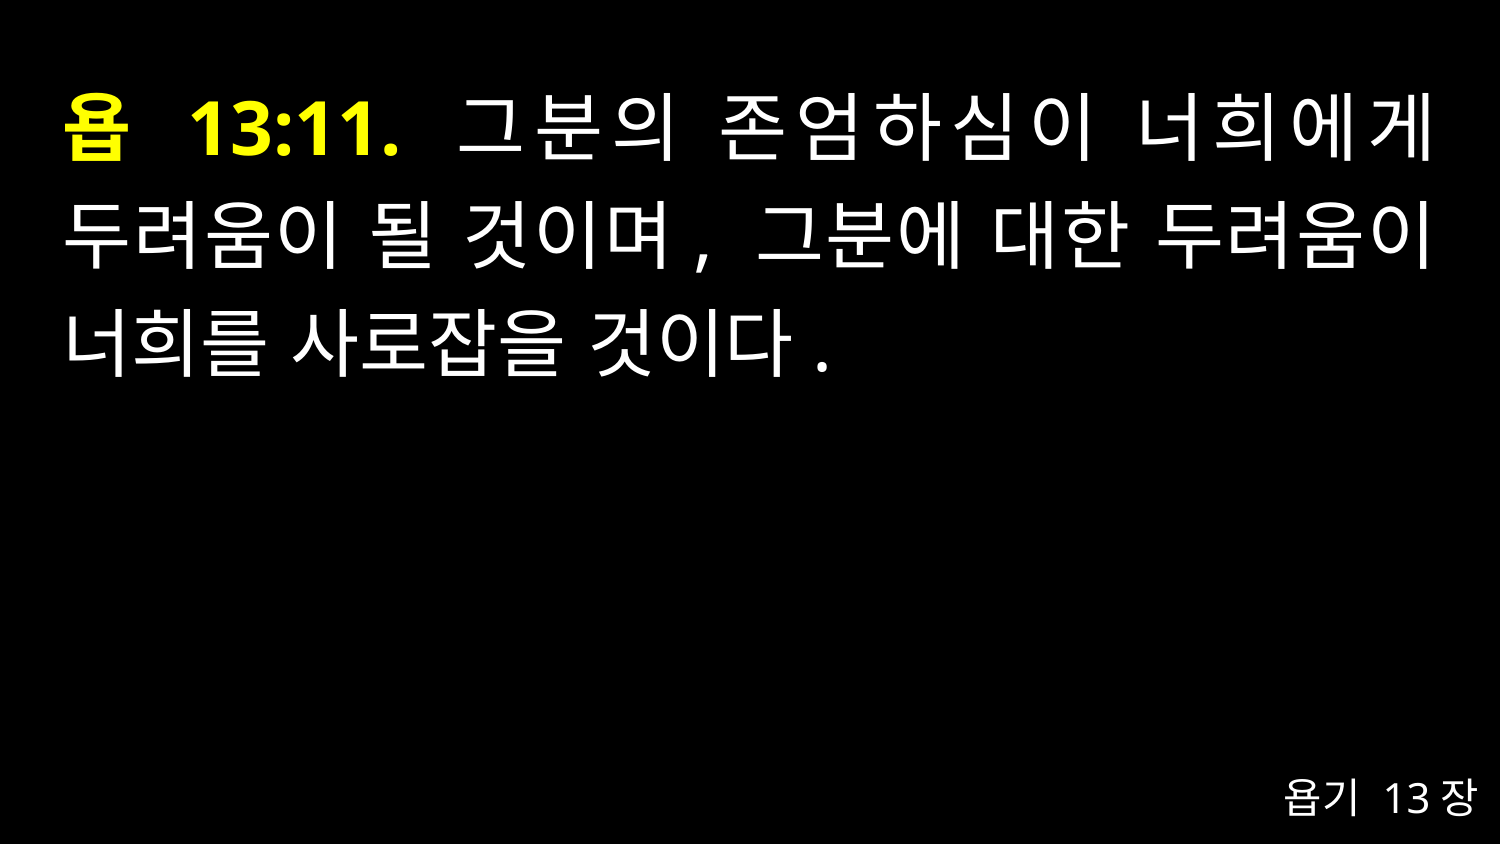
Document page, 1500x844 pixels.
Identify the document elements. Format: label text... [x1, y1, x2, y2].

title 욥 13:11. 그분의 존엄하심이 너희에게 두려움이 될 것이며, 그분에 대한 두려움이 너희를 사로잡을 것이다. [0, 0, 1500, 844]
subtitle 욥기 13장 [916, 770, 1500, 844]
